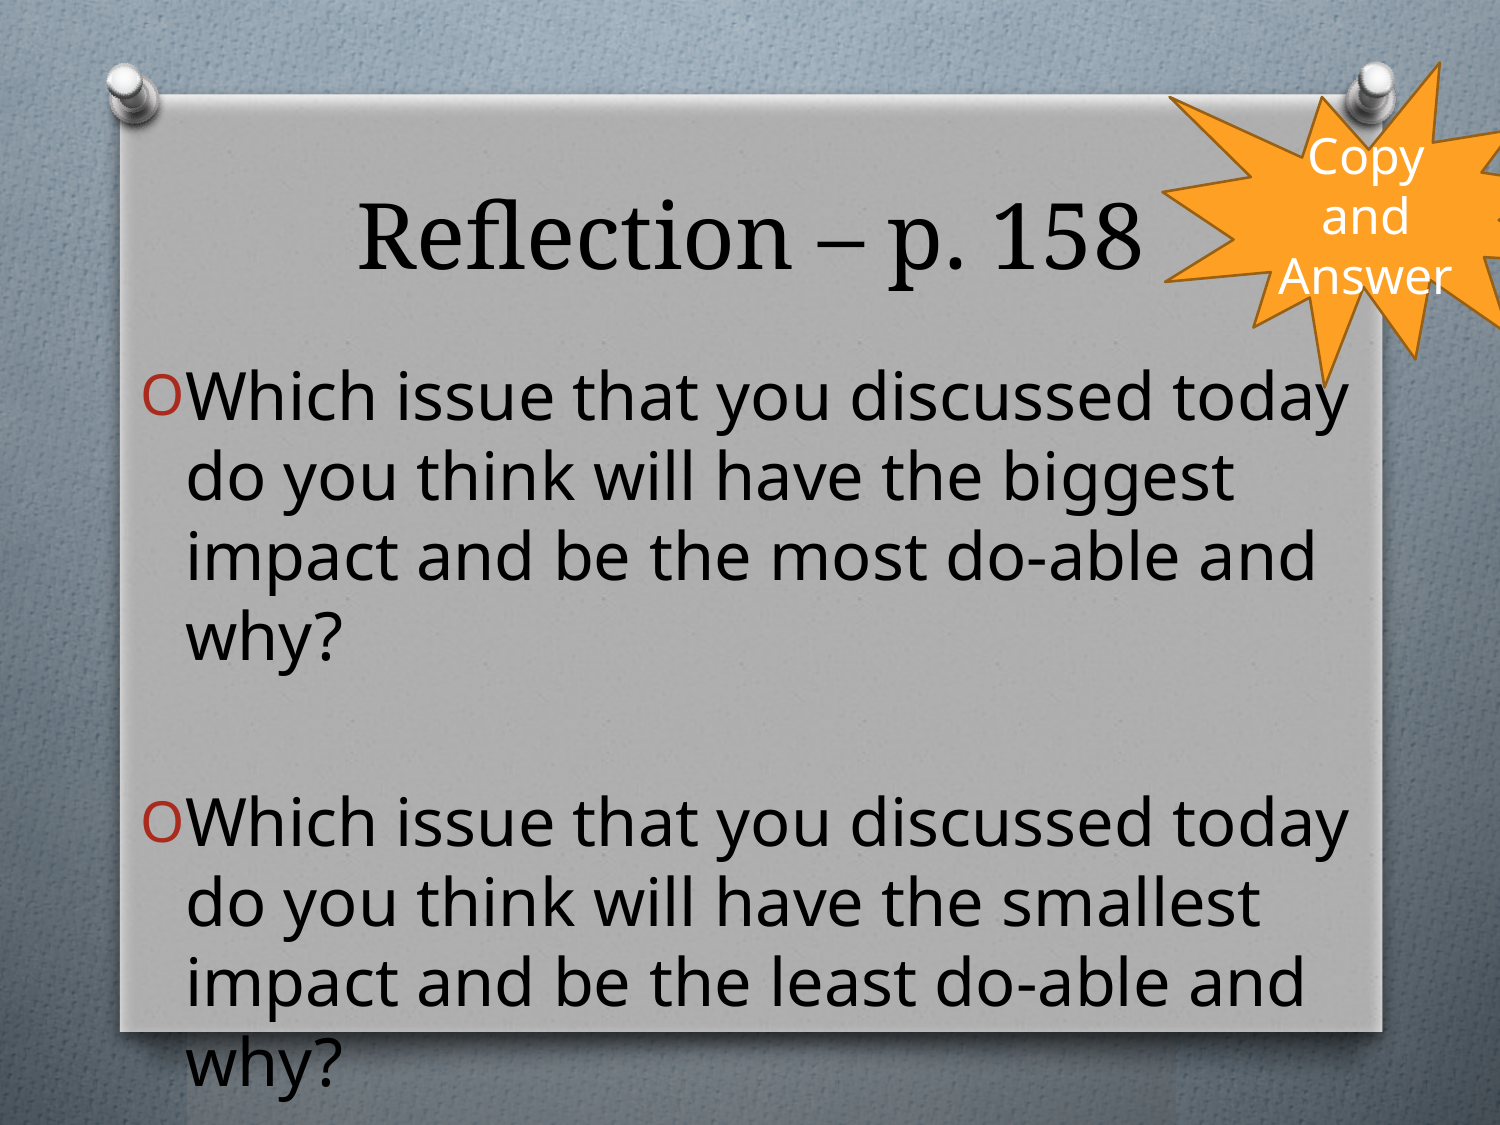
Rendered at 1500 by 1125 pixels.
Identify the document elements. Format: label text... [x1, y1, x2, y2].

text_box Copy and Answer [1161, 61, 1500, 389]
picture [1317, 35, 1422, 146]
list Which issue that you discussed today do you think will have the biggest impact and be the most do-able and why? Which issue that you discussed today do you think will have the smallest impact and be the least do-able and why? [125, 346, 1375, 938]
picture [75, 29, 198, 153]
title Reflection – p. 158 [179, 134, 1313, 332]
